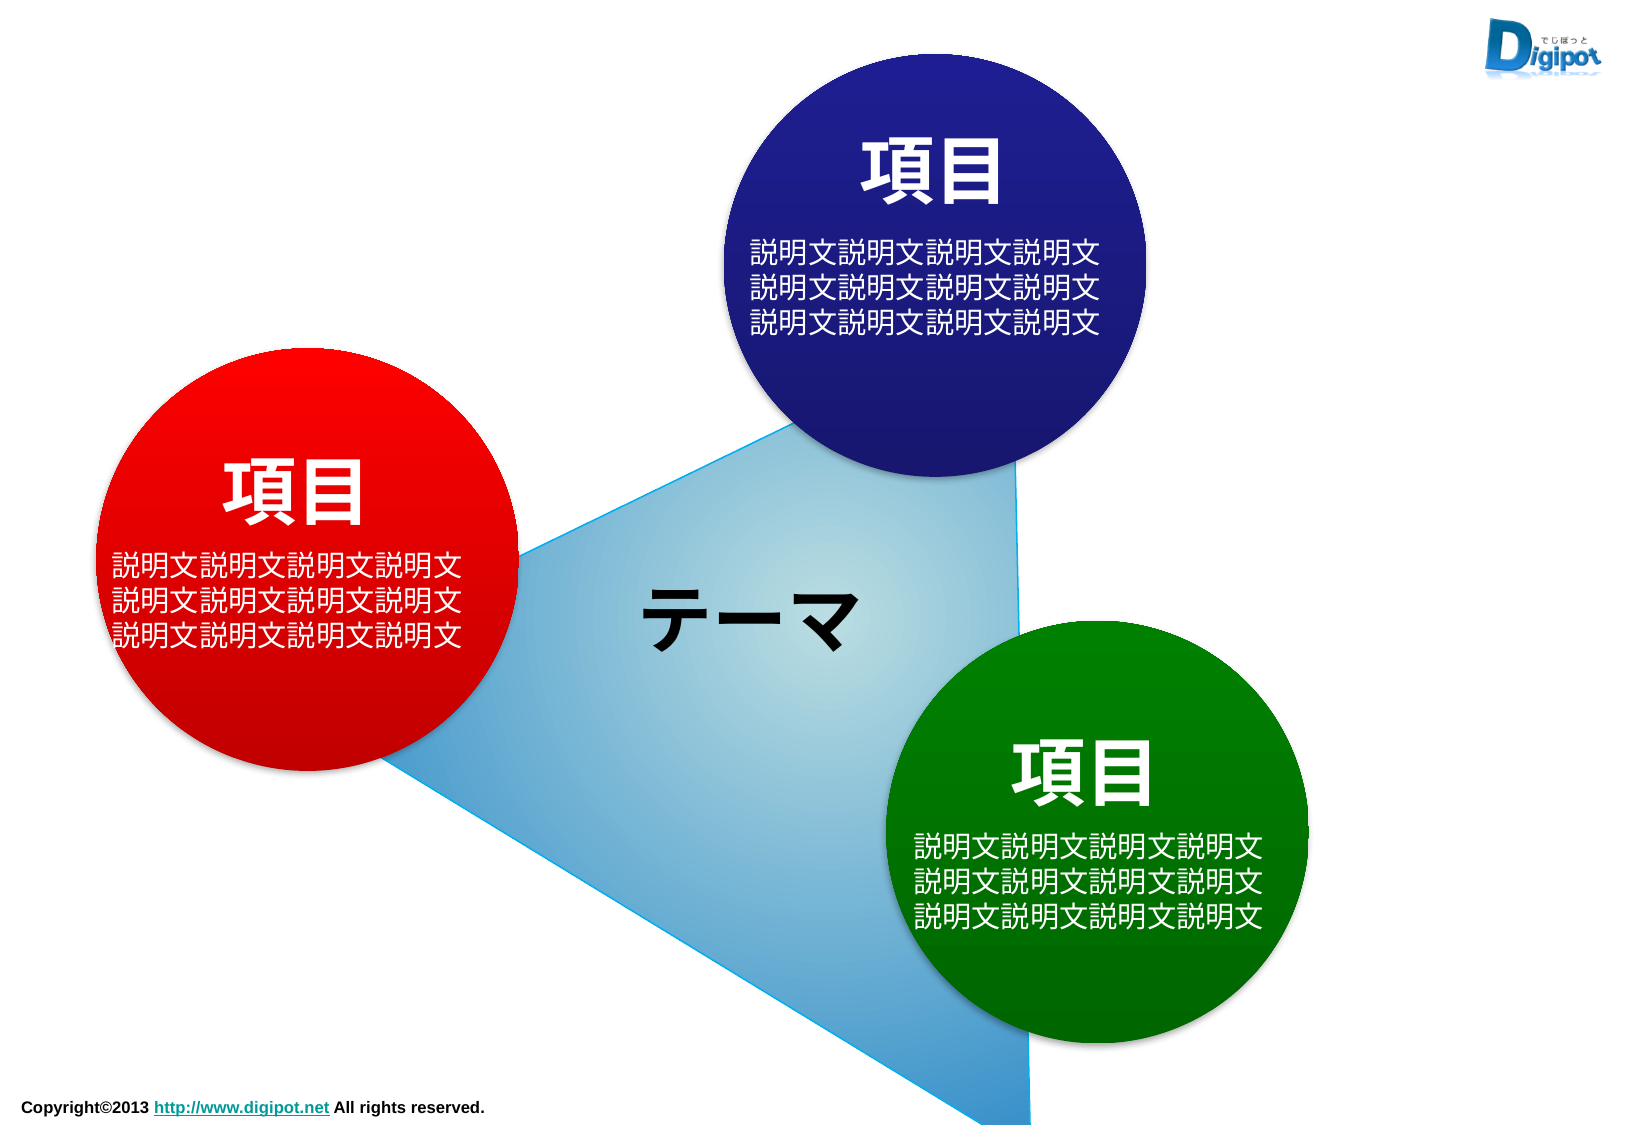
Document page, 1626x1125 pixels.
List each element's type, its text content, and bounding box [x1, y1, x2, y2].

text_box [886, 620, 1309, 902]
text_box テーマ [623, 564, 878, 670]
text_box 説明文説明文説明文説明文説明文説明文説明文説明文説明文説明文説明文説明文 [735, 227, 1136, 347]
text_box [390, 426, 1031, 1125]
text_box [740, 347, 1131, 477]
text_box [97, 348, 519, 654]
text_box 項目 [206, 436, 387, 540]
text_box [916, 941, 1279, 1044]
text_box 説明文説明文説明文説明文説明文説明文説明文説明文説明文説明文説明文説明文 [96, 540, 497, 660]
text_box 項目 [995, 717, 1176, 820]
text_box [723, 54, 1147, 334]
text_box 説明文説明文説明文説明文説明文説明文説明文説明文説明文説明文説明文説明文 [898, 820, 1299, 941]
text_box [121, 660, 494, 771]
picture [1485, 18, 1602, 82]
text_box 項目 [844, 116, 1025, 222]
